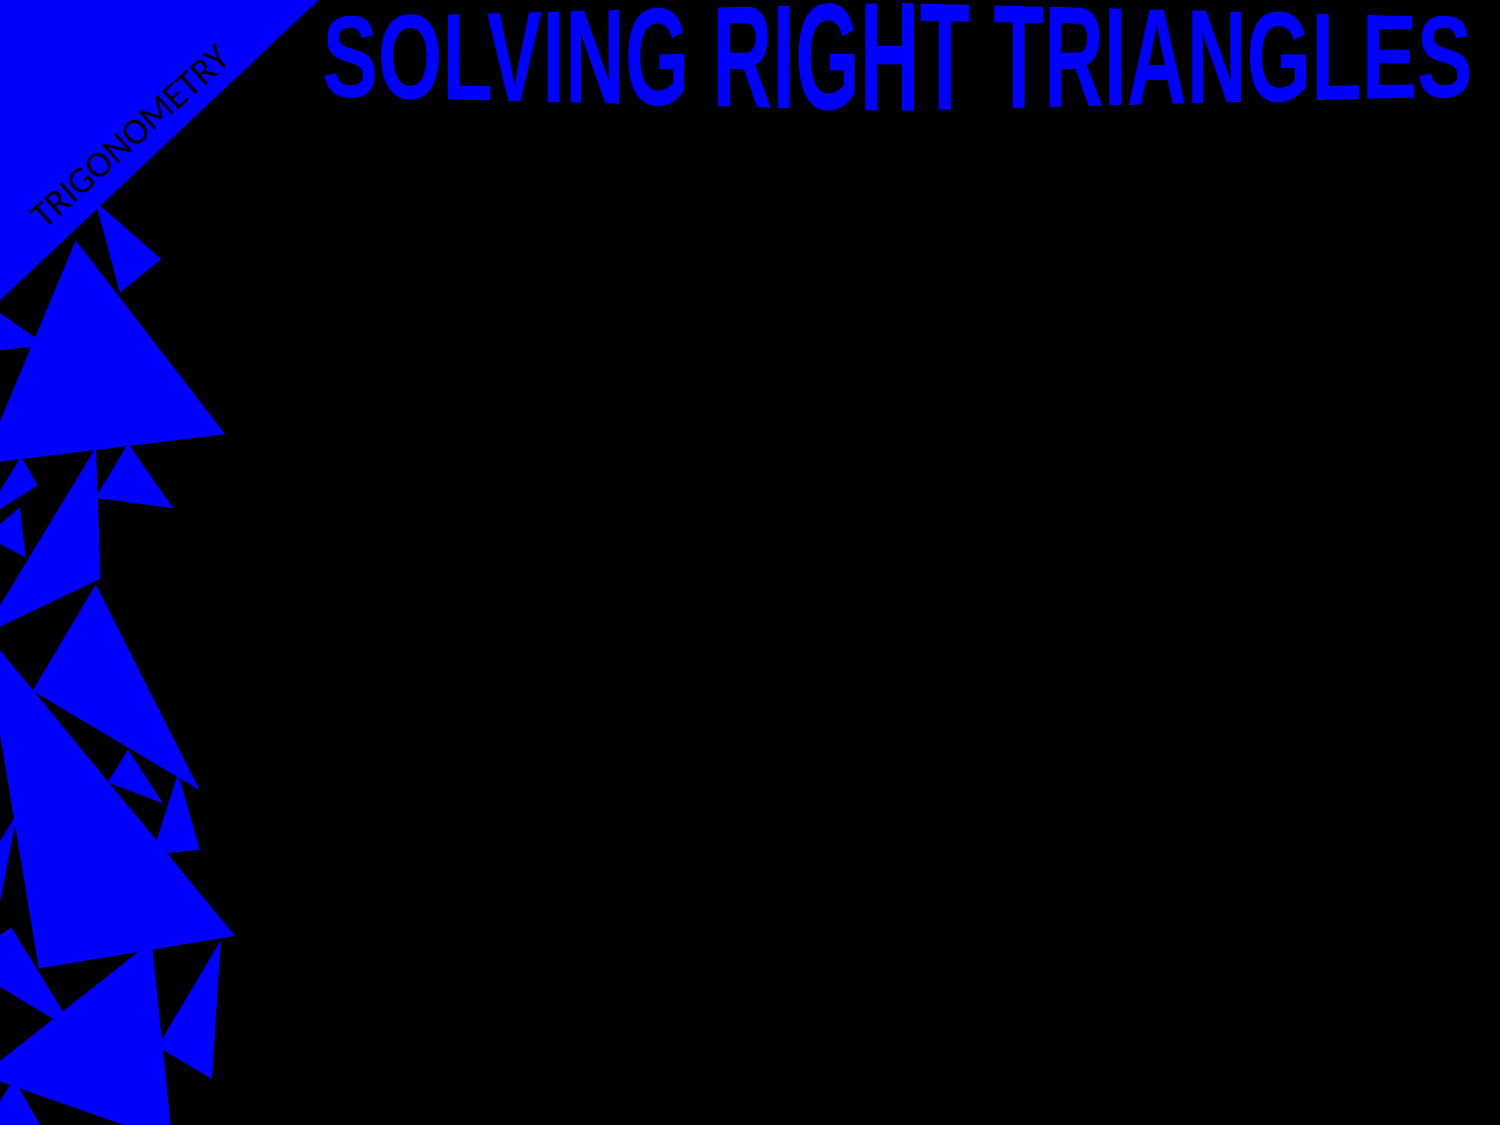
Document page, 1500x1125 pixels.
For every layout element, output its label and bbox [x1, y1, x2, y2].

text_box [0, 0, 321, 1125]
